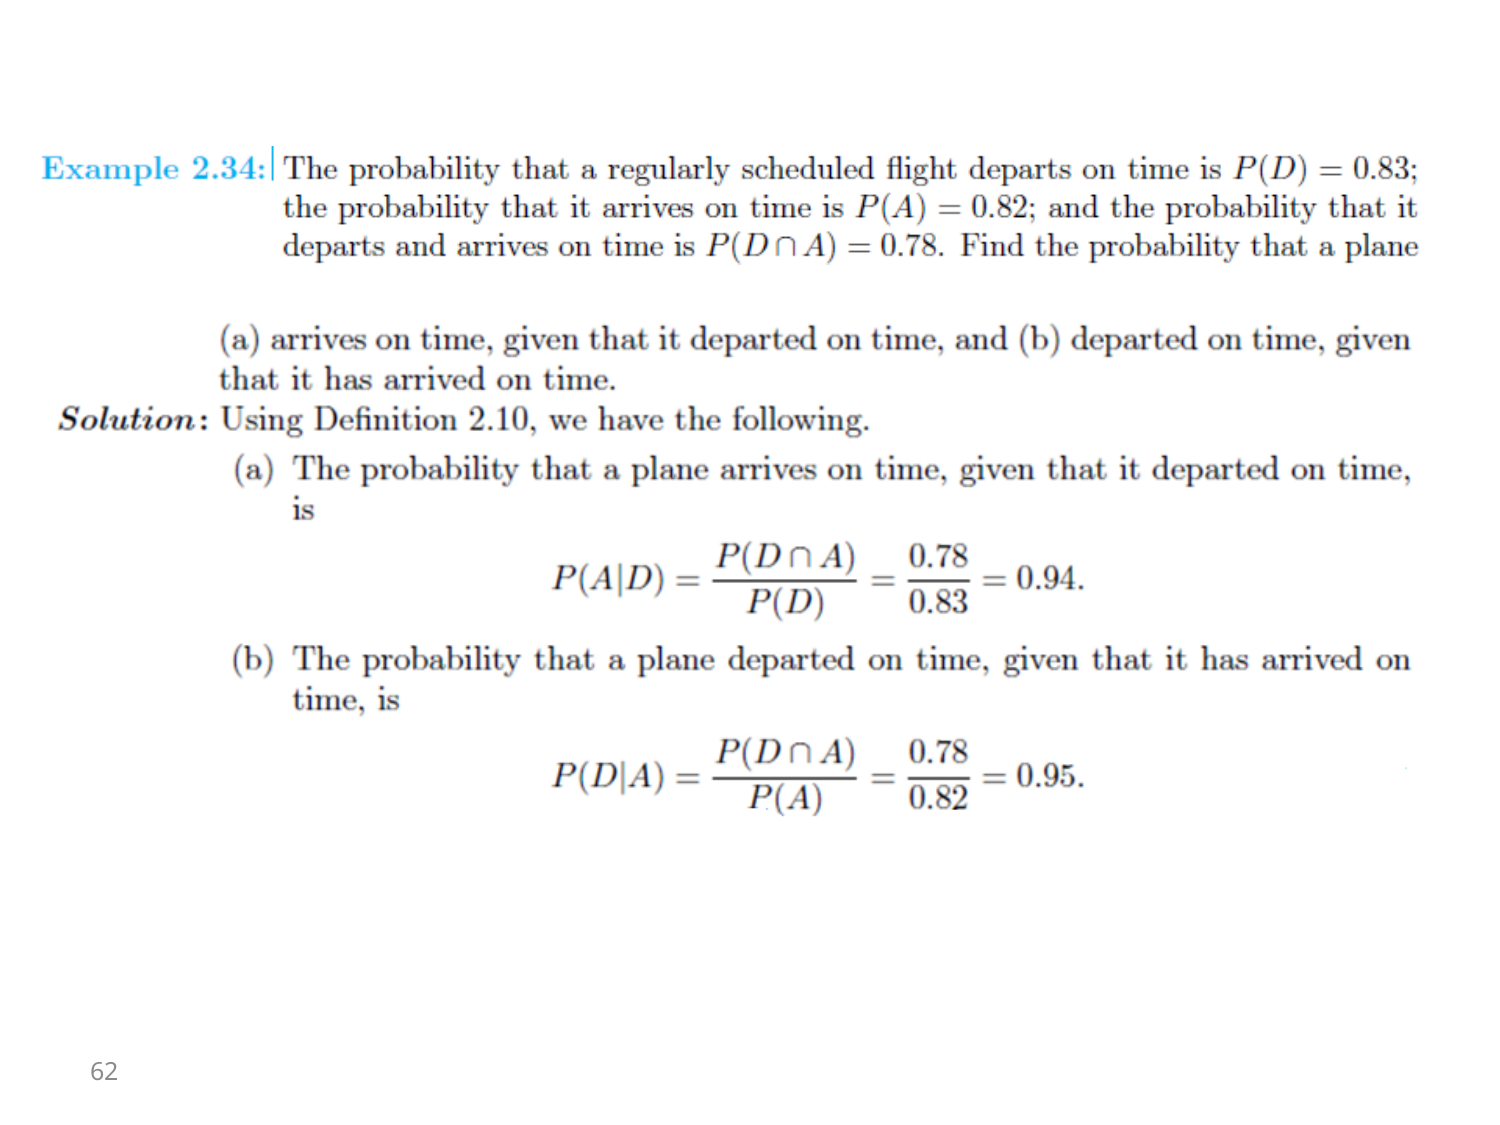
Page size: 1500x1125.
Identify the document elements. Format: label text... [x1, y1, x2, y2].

picture [34, 304, 1455, 857]
picture [41, 146, 1433, 265]
slide_number 62 [75, 1042, 425, 1103]
